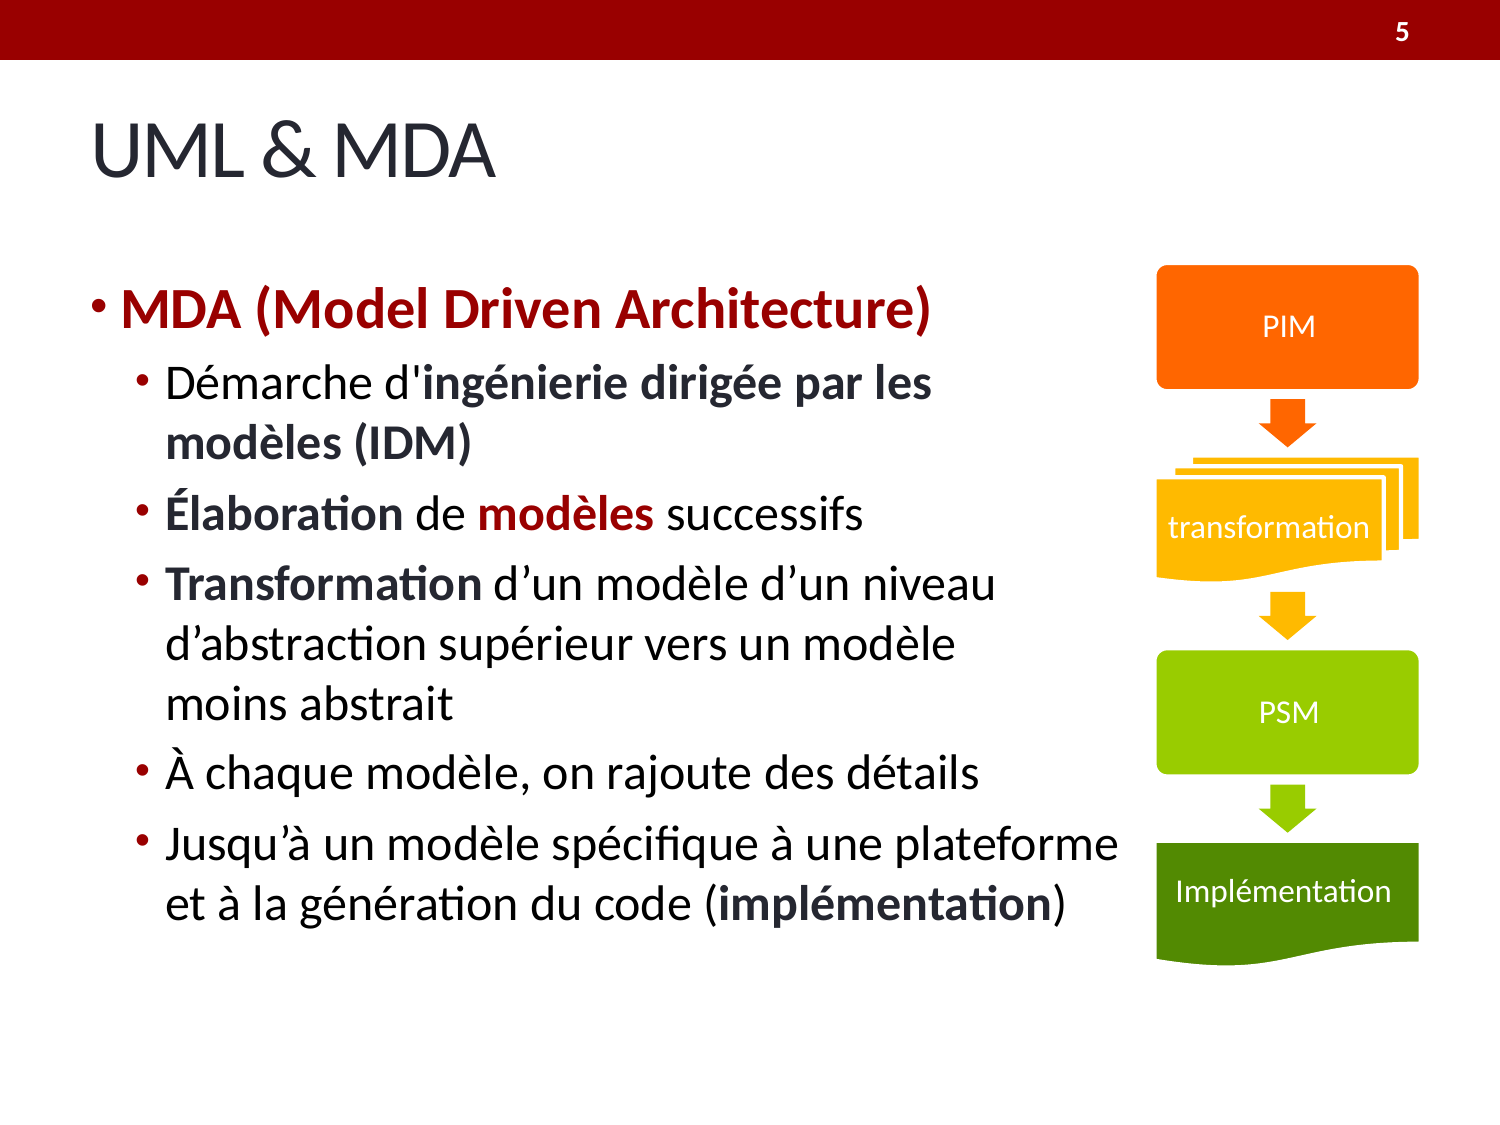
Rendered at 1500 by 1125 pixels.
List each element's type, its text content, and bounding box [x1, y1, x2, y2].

title UML & MDA [75, 62, 1425, 225]
list MDA (Model Driven Architecture) Démarche d'ingénierie dirigée par les modèles (IDM) Élaboration de modèles successifs Transformation d’un modèle d’un niveau d’abstraction supérieur vers un modèle moins abstrait À chaque modèle, on rajoute des détails Jusqu’à un modèle spécifique à une plateforme et à la génération du code (implémentation) [75, 262, 1425, 1063]
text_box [1149, 262, 1426, 970]
slide_number 5 [1250, 3, 1425, 57]
